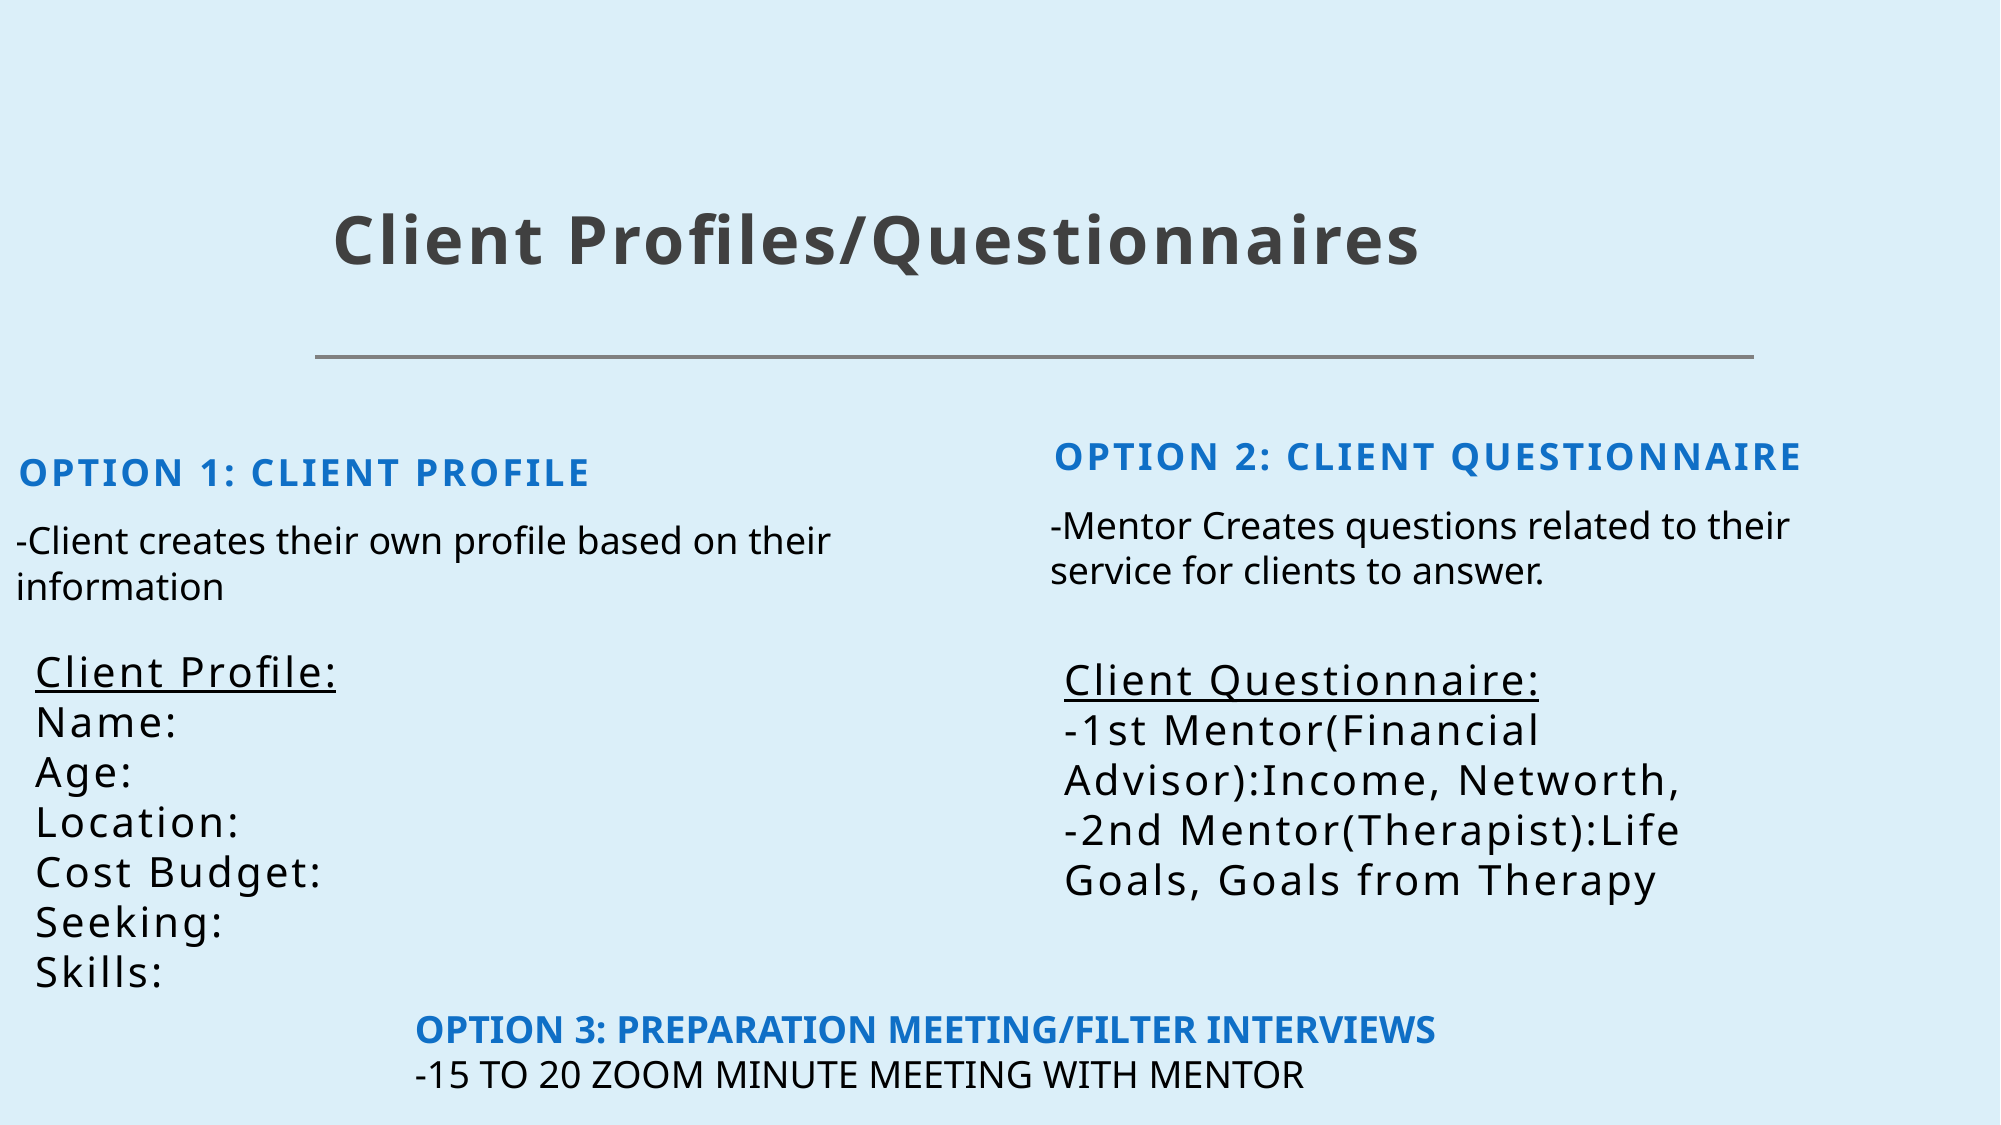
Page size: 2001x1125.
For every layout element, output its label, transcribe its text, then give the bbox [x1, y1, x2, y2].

text_box -Client creates their own profile based on their information [0, 509, 900, 615]
list Option 1: Client Profile [0, 373, 683, 509]
text_box -Mentor Creates questions related to their service for clients to answer. [1035, 494, 1894, 600]
list Client Profile: Name: Age: Location: Cost Budget: Seeking: Skills: [17, 627, 783, 1109]
title Client Profiles/Questionnaires [315, 72, 1754, 294]
list Option 2: Client Questionnaire [1035, 359, 1938, 495]
list Client Questionnaire: -1st Mentor(Financial Advisor):Income, Networth, -2nd Mentor(Therapist):Life Goals, Goals from Therapy [1046, 635, 1810, 1053]
text_box Option 3: Preparation Meeting/Filter Interviews -15 to 20 Zoom minute meeting with mentor [399, 998, 1582, 1104]
